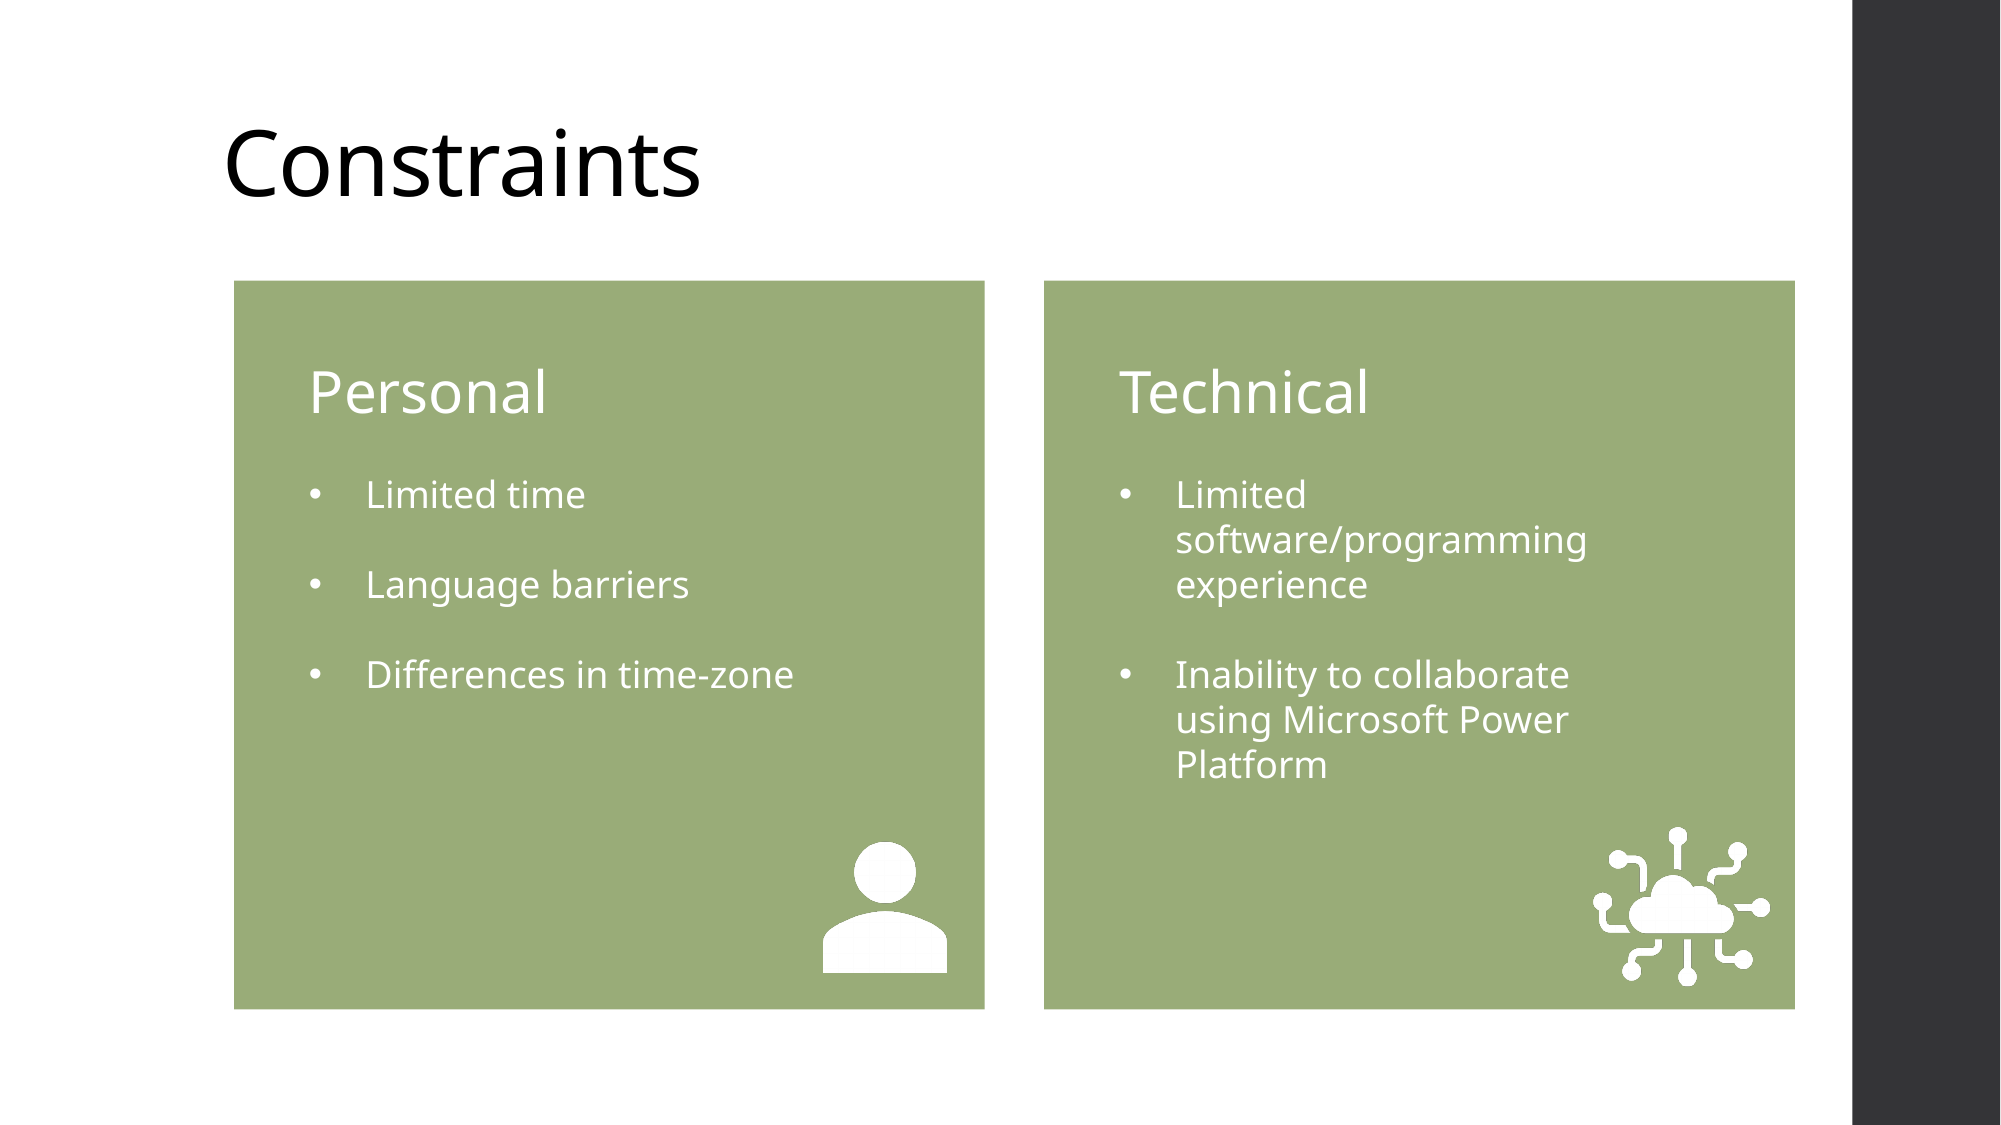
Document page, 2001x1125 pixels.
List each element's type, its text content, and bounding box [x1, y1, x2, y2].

text_box Personal Limited time Language barriers Differences in time-zone [233, 279, 986, 1011]
title Constraints [206, 60, 1681, 225]
picture [1588, 815, 1774, 1000]
text_box [791, 814, 978, 1001]
text_box Technical Limited software/programming experience Inability to collaborate using Microsoft Power Platform [1043, 279, 1796, 1011]
